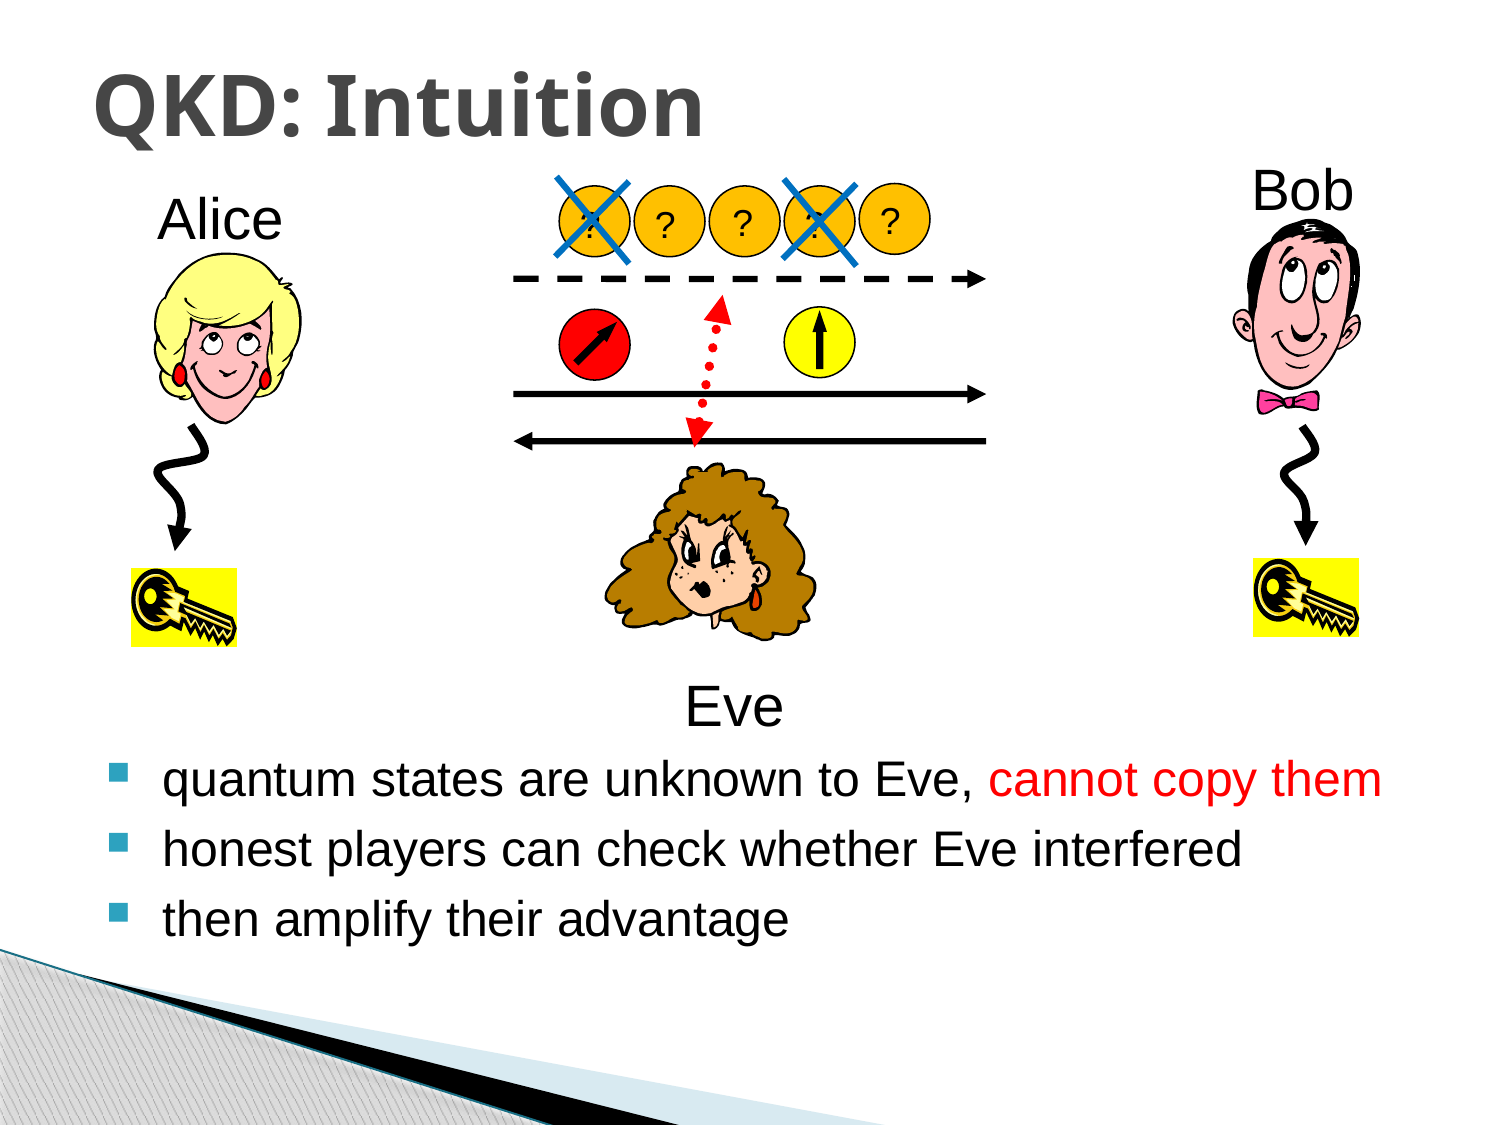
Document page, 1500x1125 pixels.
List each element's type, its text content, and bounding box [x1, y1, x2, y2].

picture [1231, 217, 1364, 418]
picture [151, 250, 305, 425]
text_box [513, 434, 692, 448]
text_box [635, 185, 707, 257]
text_box ? [865, 189, 932, 250]
text_box [513, 387, 987, 401]
text_box [875, 183, 914, 189]
text_box [970, 272, 987, 286]
text_box quantum states are unknown to Eve, cannot copy them honest players can check whether Eve interfered then amplify their advantage [91, 739, 1462, 1023]
text_box [714, 294, 726, 306]
text_box [726, 185, 763, 191]
title QKD: Intuition [76, 42, 1427, 161]
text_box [554, 176, 630, 264]
text_box Alice [142, 174, 334, 259]
text_box ? [717, 191, 776, 252]
text_box [877, 250, 912, 255]
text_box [130, 423, 238, 648]
text_box [712, 199, 717, 244]
text_box Eve [670, 660, 818, 739]
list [602, 461, 818, 642]
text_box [782, 178, 857, 267]
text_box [1252, 425, 1360, 638]
text_box Bob [1236, 145, 1428, 230]
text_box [558, 306, 856, 381]
text_box [727, 252, 763, 257]
text_box [690, 434, 703, 448]
